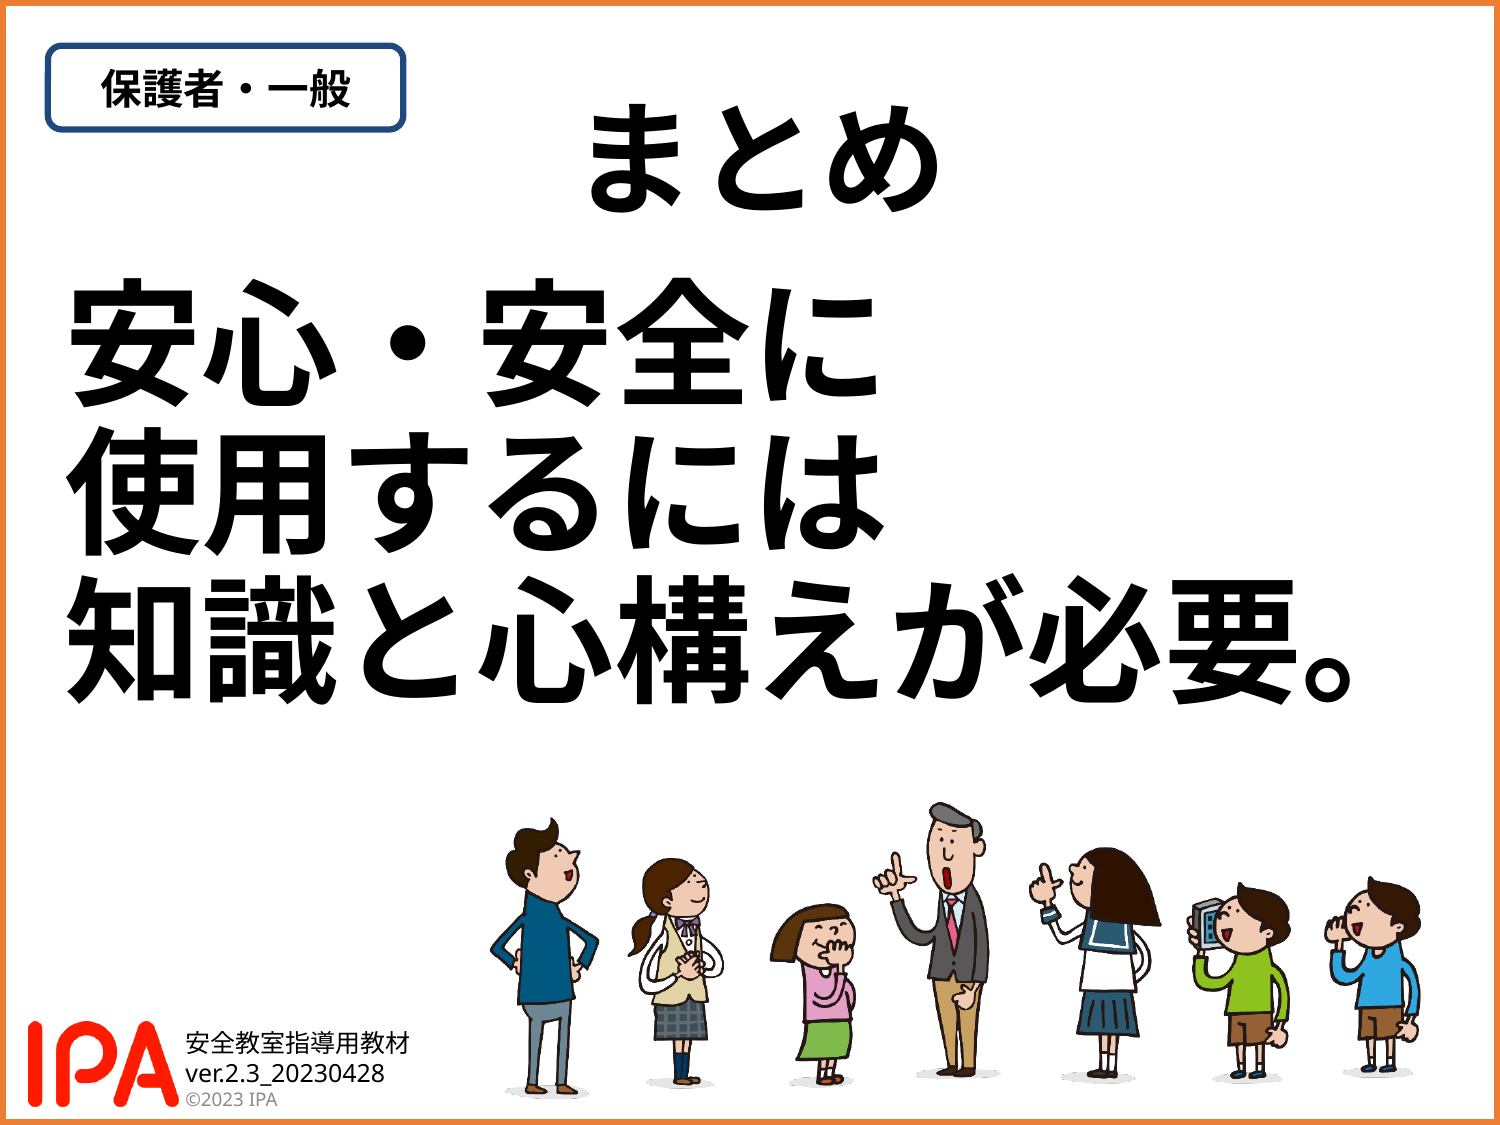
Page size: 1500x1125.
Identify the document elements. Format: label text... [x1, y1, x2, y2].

picture [28, 1021, 179, 1107]
picture [490, 802, 1421, 1099]
title 安心・安全に 使用するには 知識と心構えが必要。 [49, 257, 1440, 742]
text_box 保護者・一般 [47, 45, 404, 131]
